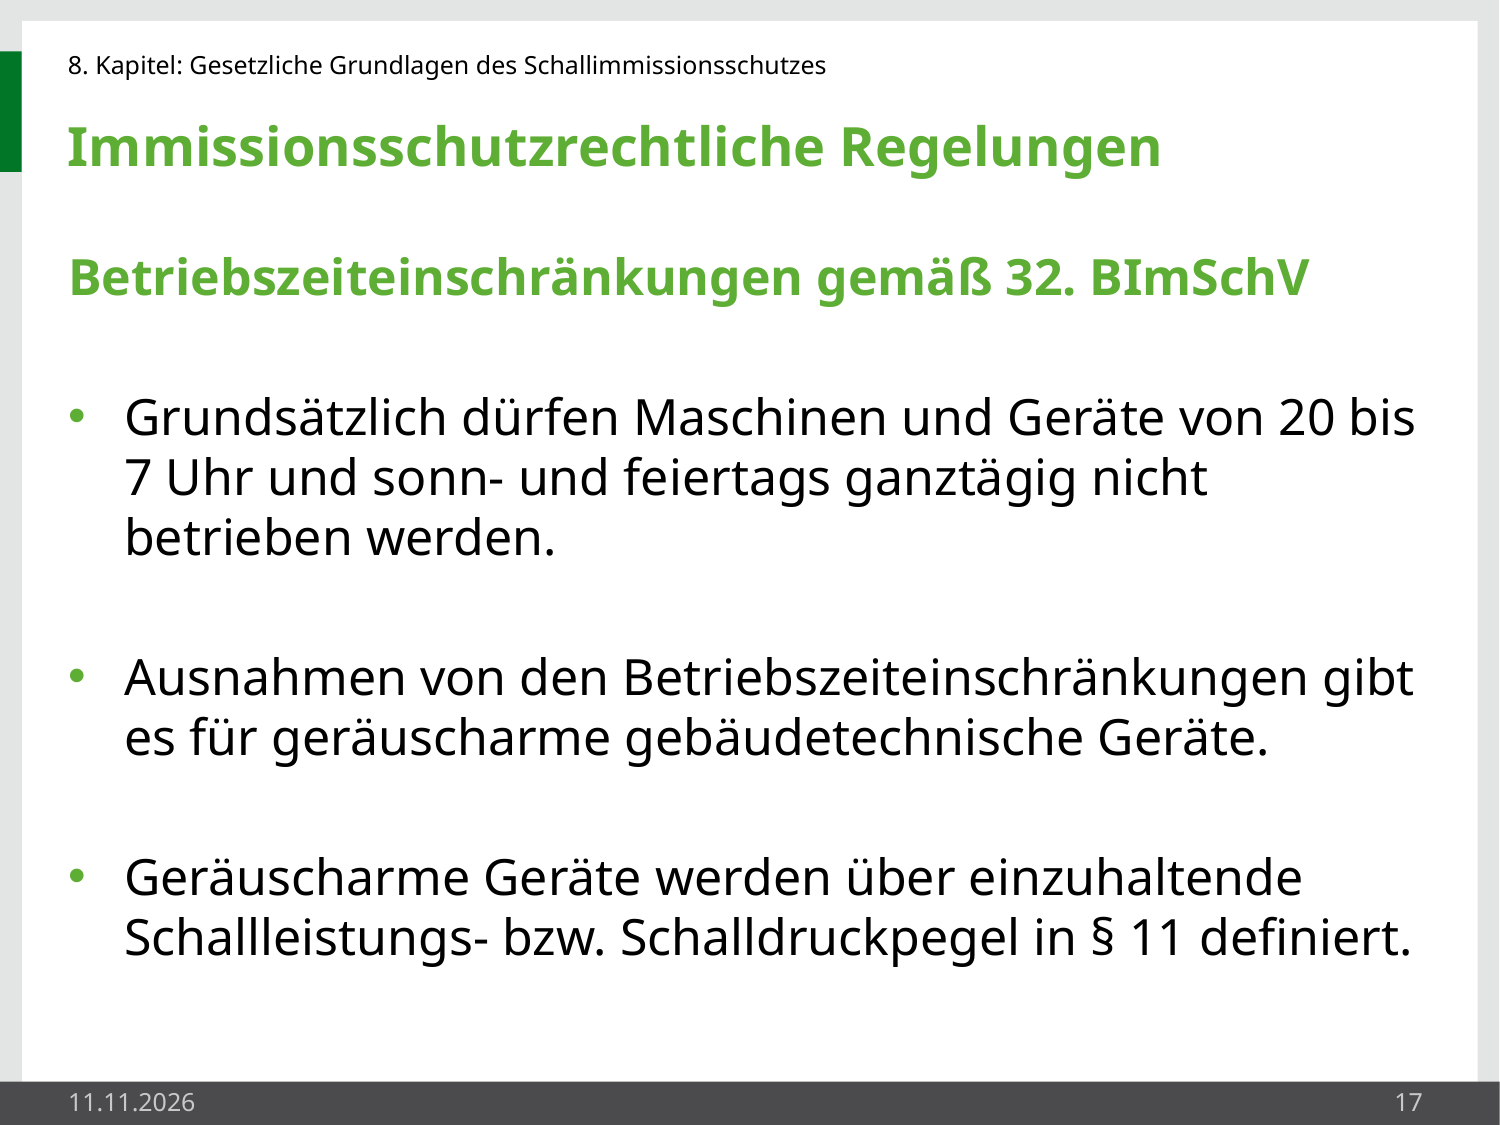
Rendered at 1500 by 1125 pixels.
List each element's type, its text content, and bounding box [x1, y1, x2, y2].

list Betriebszeiteinschränkungen gemäß 32. BImSchV Grundsätzlich dürfen Maschinen und Geräte von 20 bis 7 Uhr und sonn- und feiertags ganztägig nicht betrieben werden. Ausnahmen von den Betriebszeiteinschränkungen gibt es für geräuscharme gebäudetechnische Geräte. Geräuscharme Geräte werden über einzuhaltende Schallleistungs- bzw. Schalldruckpegel in § 11 definiert. [68, 245, 1436, 1047]
slide_number 17 [1331, 1082, 1423, 1125]
title Immissionsschutzrechtliche Regelungen [67, 77, 1427, 178]
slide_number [68, 1082, 231, 1125]
